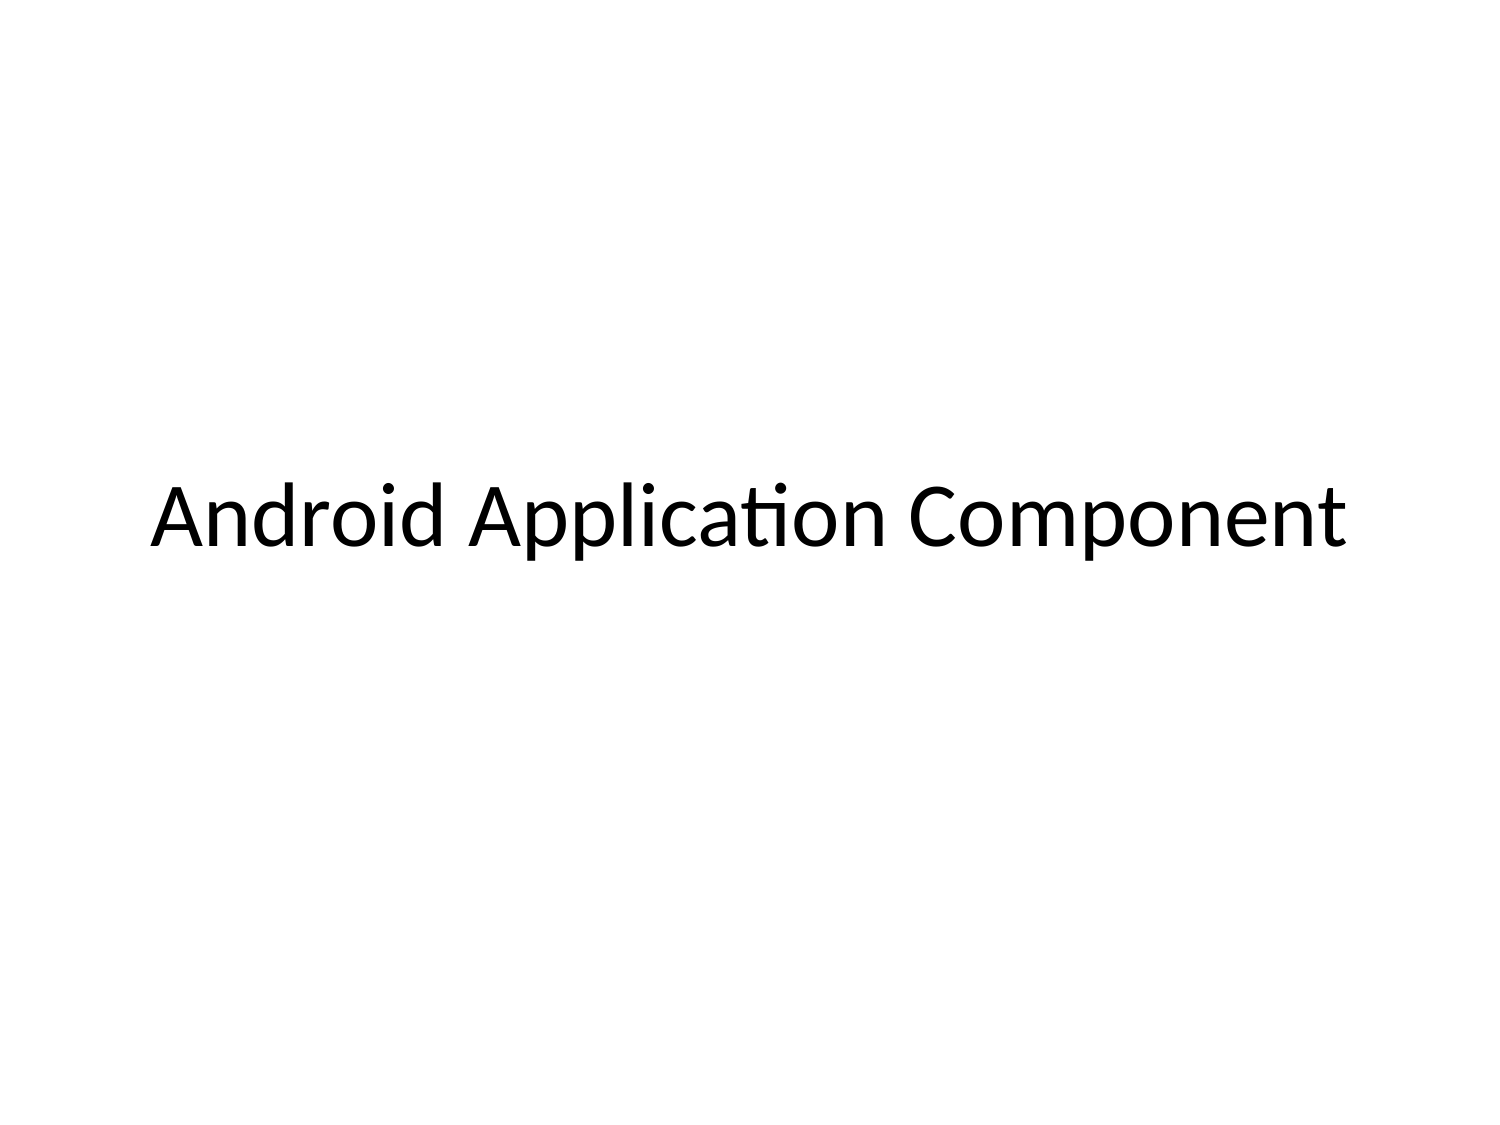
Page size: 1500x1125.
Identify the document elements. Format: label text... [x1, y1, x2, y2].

title Android Application Component [75, 45, 1425, 975]
